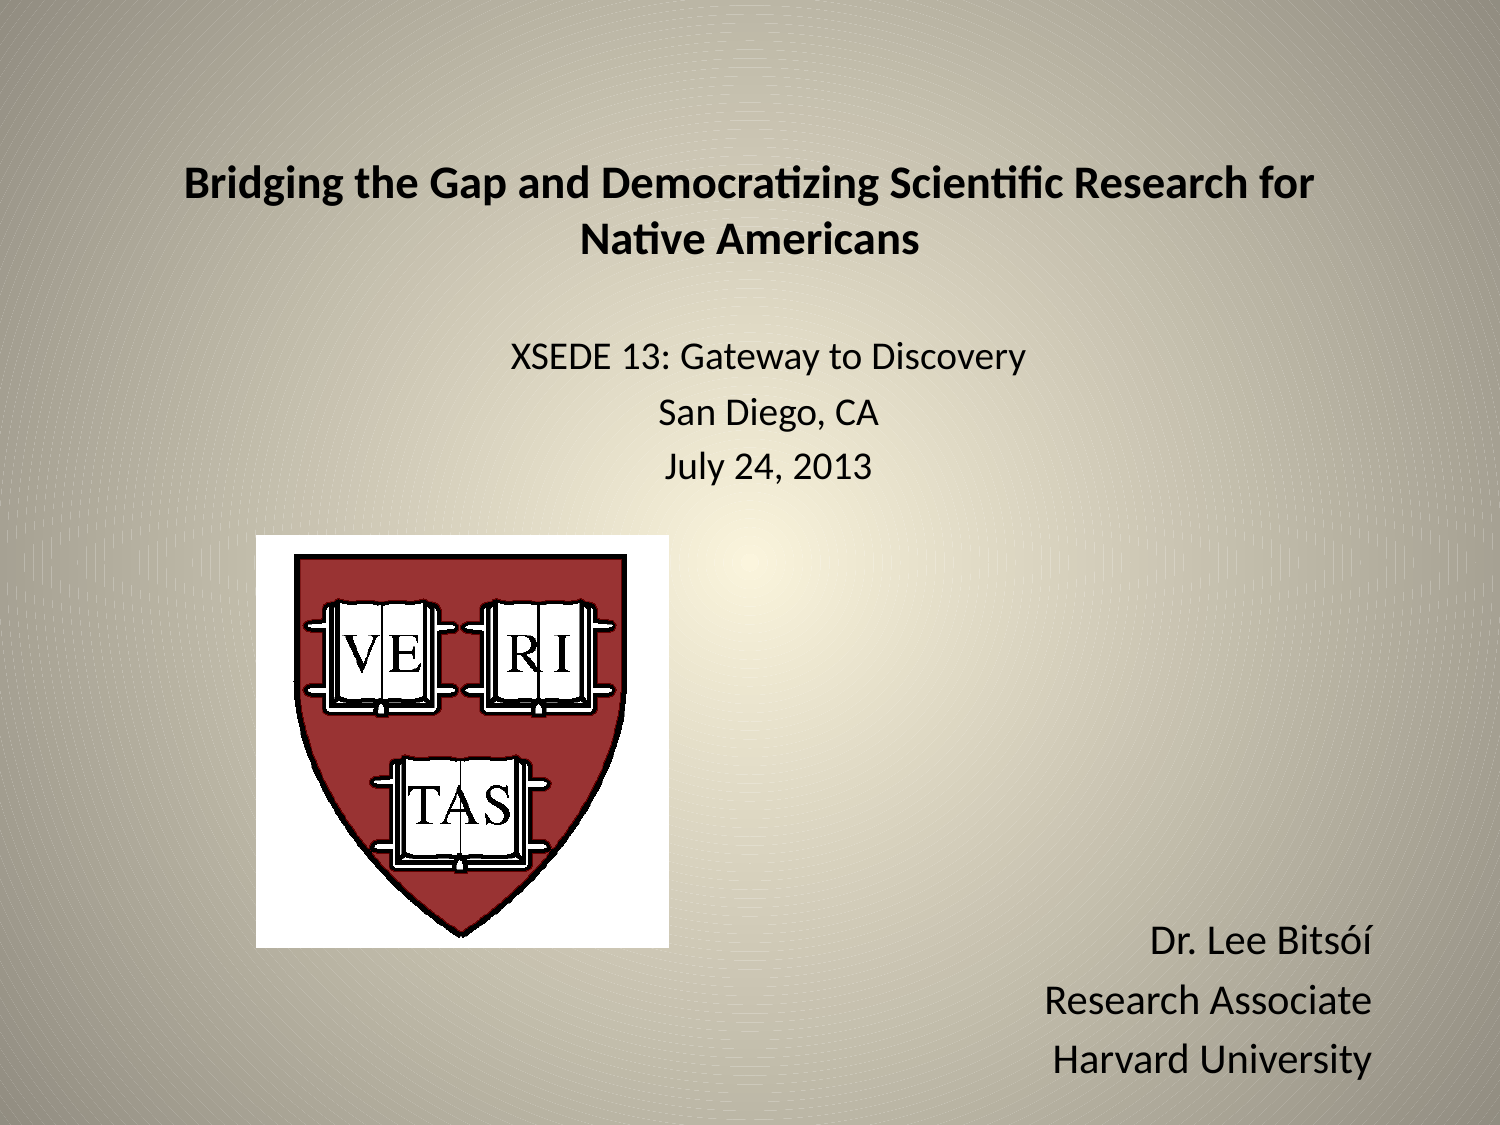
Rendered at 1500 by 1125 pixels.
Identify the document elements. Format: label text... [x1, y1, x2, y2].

subtitle XSEDE 13: Gateway to Discovery San Diego, CA July 24, 2013 Dr. Lee Bitsóí Research Associate Harvard University [150, 322, 1388, 1090]
picture [255, 535, 669, 949]
title Bridging the Gap and Democratizing Scientific Research for Native Americans [112, 143, 1388, 385]
